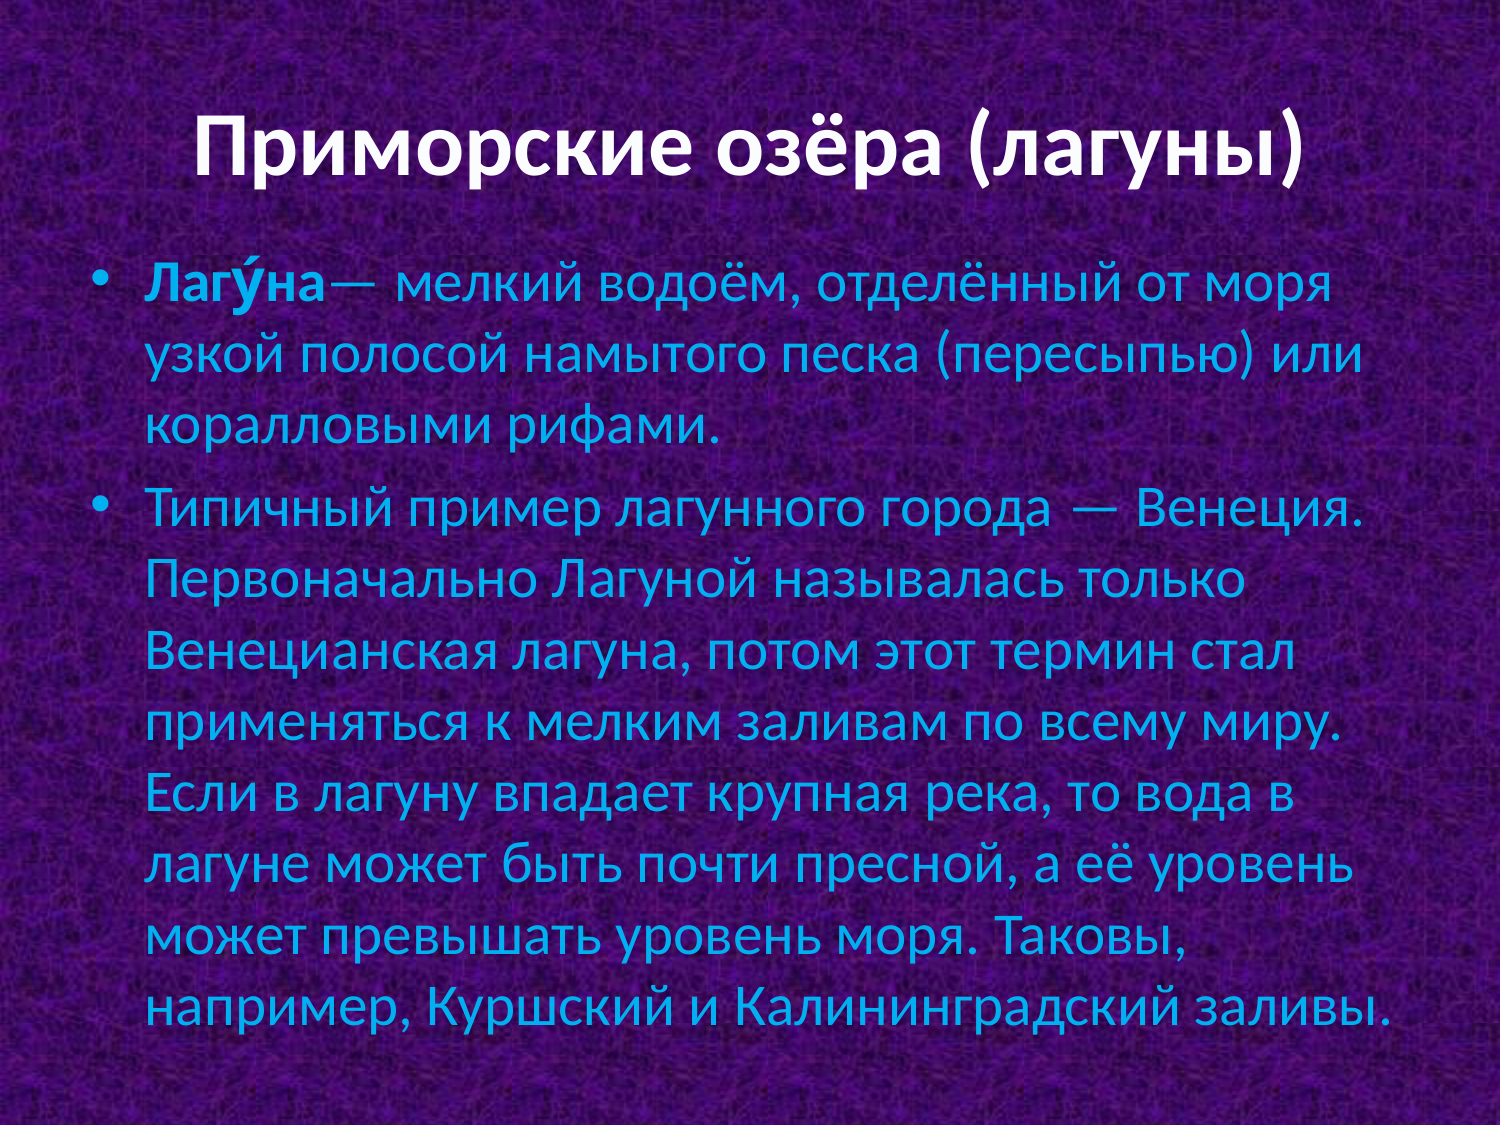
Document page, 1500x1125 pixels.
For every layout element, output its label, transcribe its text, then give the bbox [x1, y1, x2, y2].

list Лагу́на— мелкий водоём, отделённый от моря узкой полосой намытого песка (пересыпью) или коралловыми рифами. Типичный пример лагунного города — Венеция. Первоначально Лагуной называлась только Венецианская лагуна, потом этот термин стал применяться к мелким заливам по всему миру. Если в лагуну впадает крупная река, то вода в лагуне может быть почти пресной, а её уровень может превышать уровень моря. Таковы, например, Куршский и Калининградский заливы. [75, 234, 1425, 1102]
title Приморские озёра (лагуны) [75, 45, 1425, 233]
picture [0, 0, 1500, 1125]
